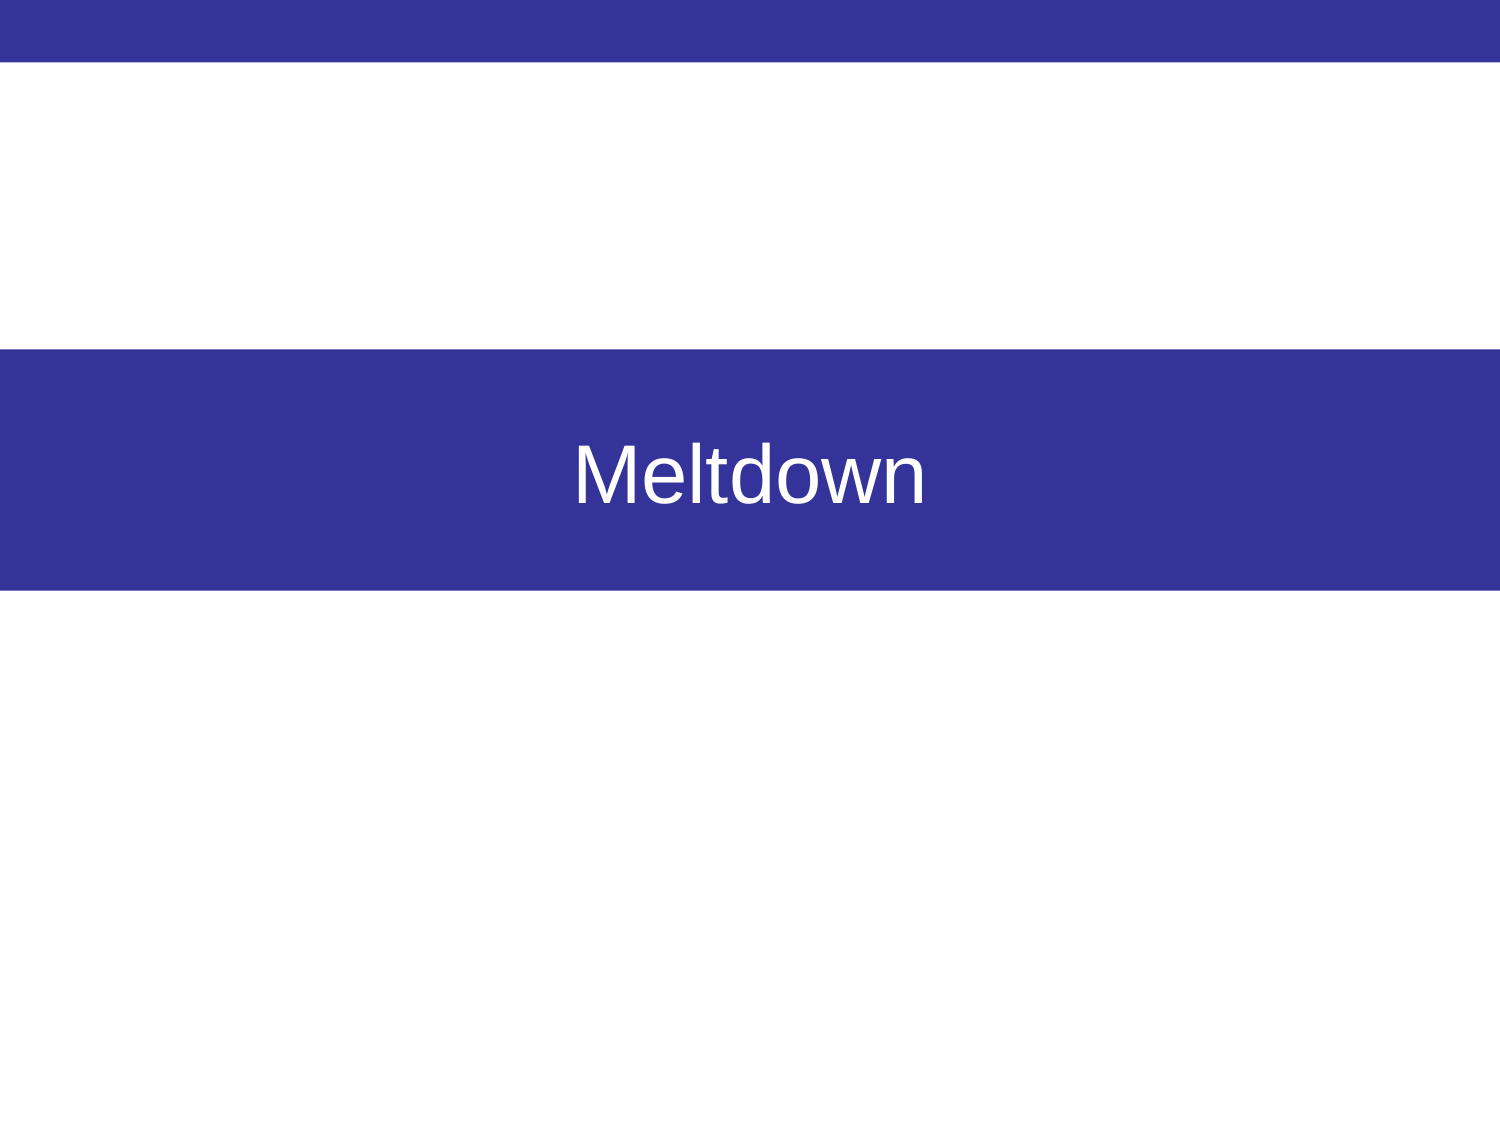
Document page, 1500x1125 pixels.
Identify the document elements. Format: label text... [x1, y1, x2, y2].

title Meltdown [0, 349, 1500, 591]
